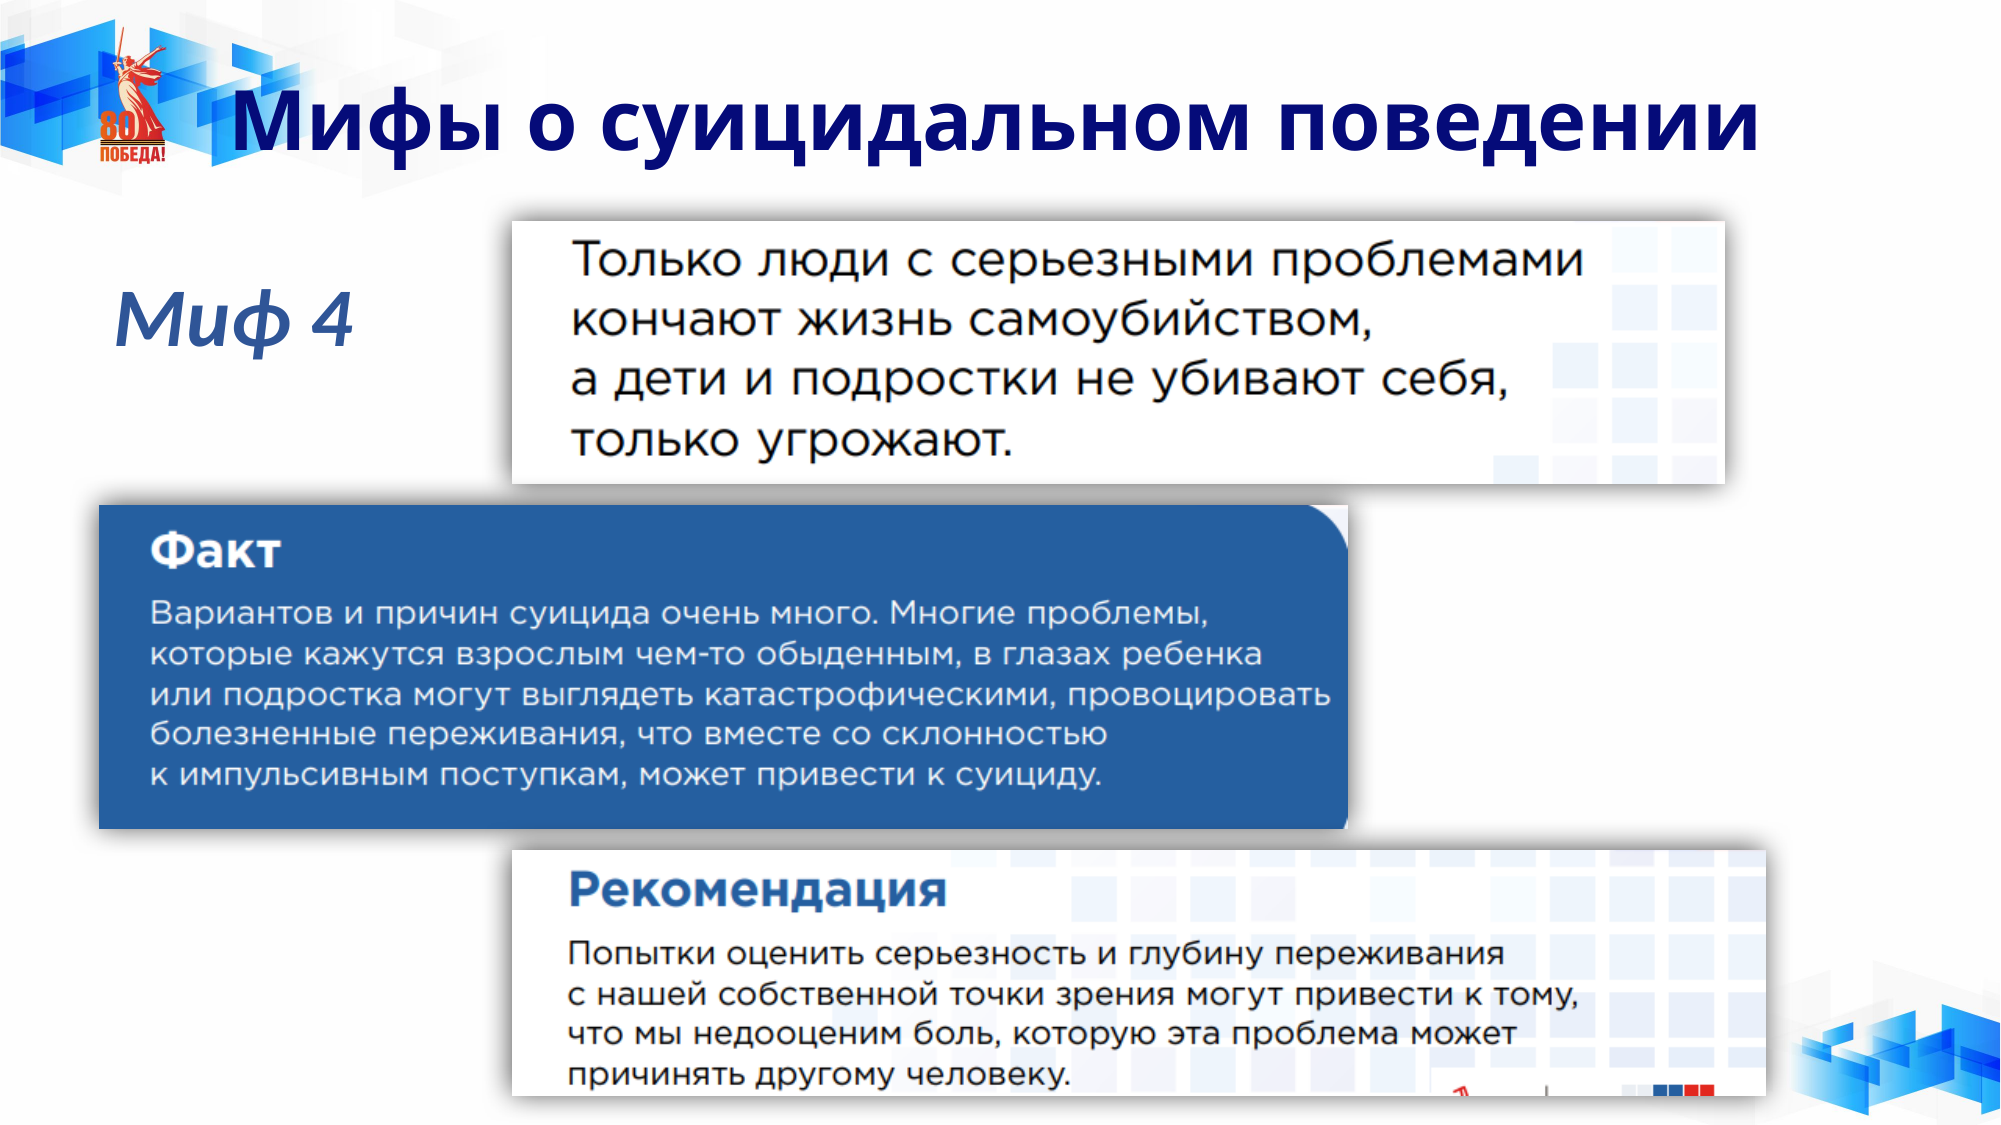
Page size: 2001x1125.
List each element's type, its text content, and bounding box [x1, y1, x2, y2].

title Мифы о суицидальном поведении [133, 71, 1859, 176]
text_box Миф 4 [99, 255, 393, 371]
picture [0, 0, 2001, 1125]
